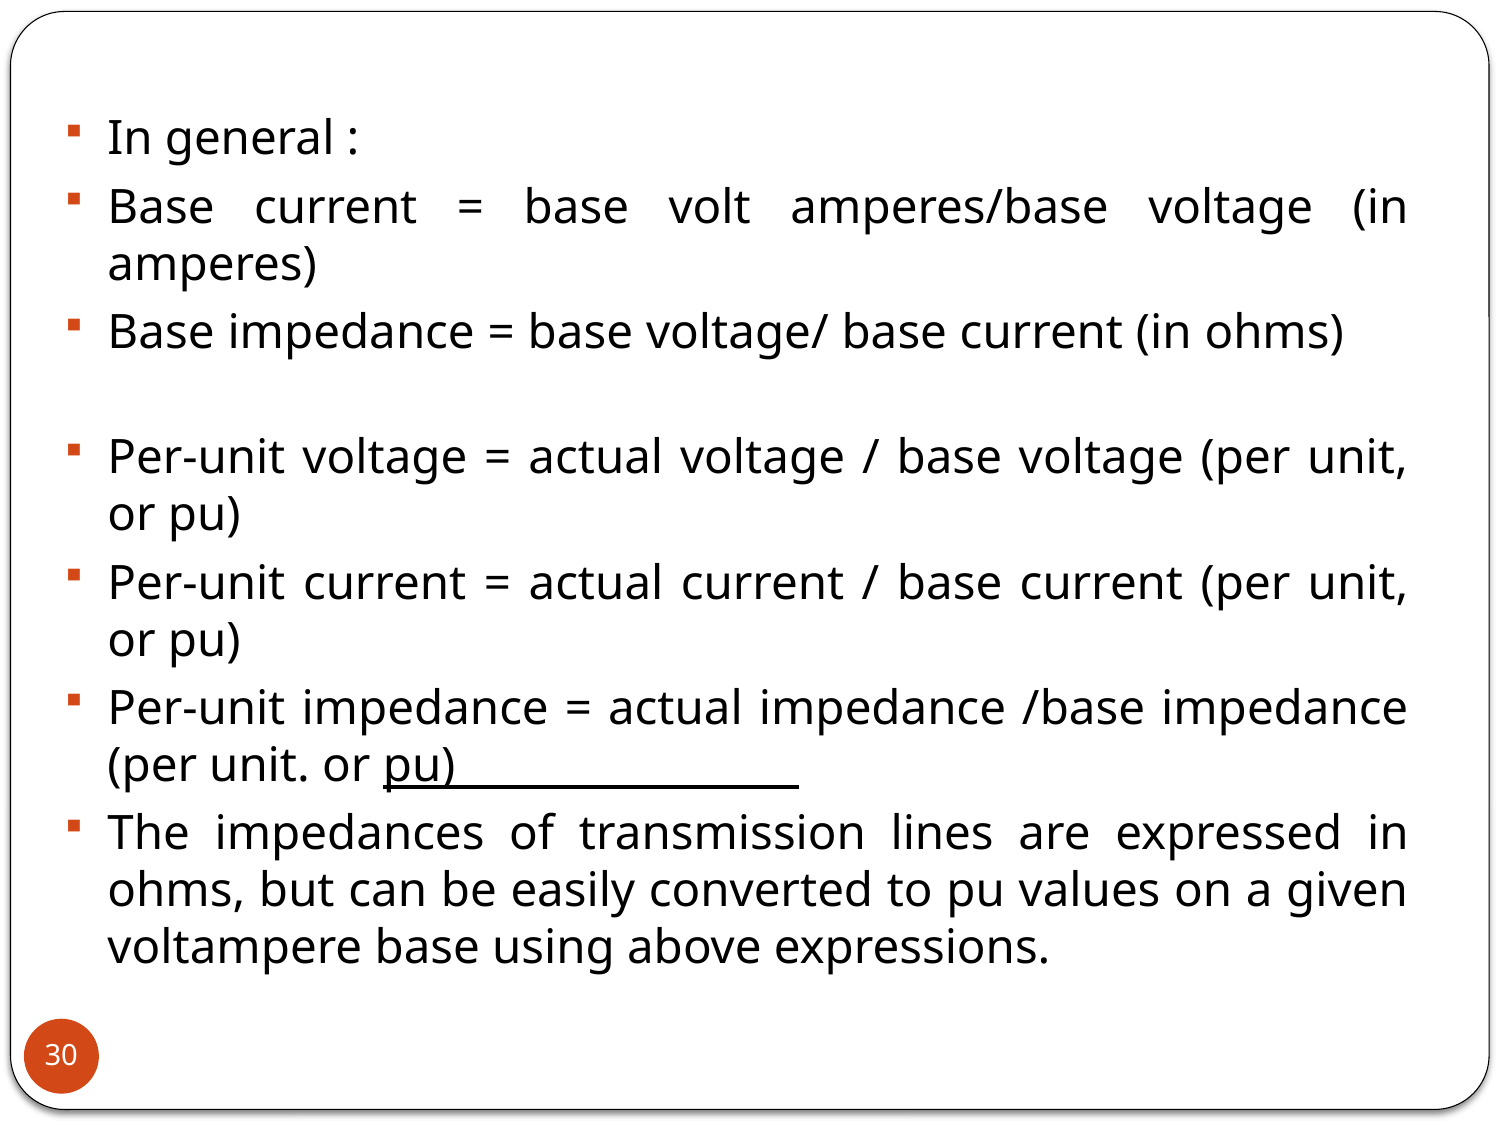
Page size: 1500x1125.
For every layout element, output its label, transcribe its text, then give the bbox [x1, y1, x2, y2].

slide_number 30 [23, 1018, 99, 1094]
list In general : Base current = base volt amperes/base voltage (in amperes) Base impedance = base voltage/ base current (in ohms) Per-unit voltage = actual voltage / base voltage (per unit, or pu) Per-unit current = actual current / base current (per unit, or pu) Per-unit impedance = actual impedance /base impedance (per unit. or pu) The impedances of transmission lines are expressed in ohms, but can be easily converted to pu values on a given voltampere base using above expressions. [50, 99, 1425, 988]
